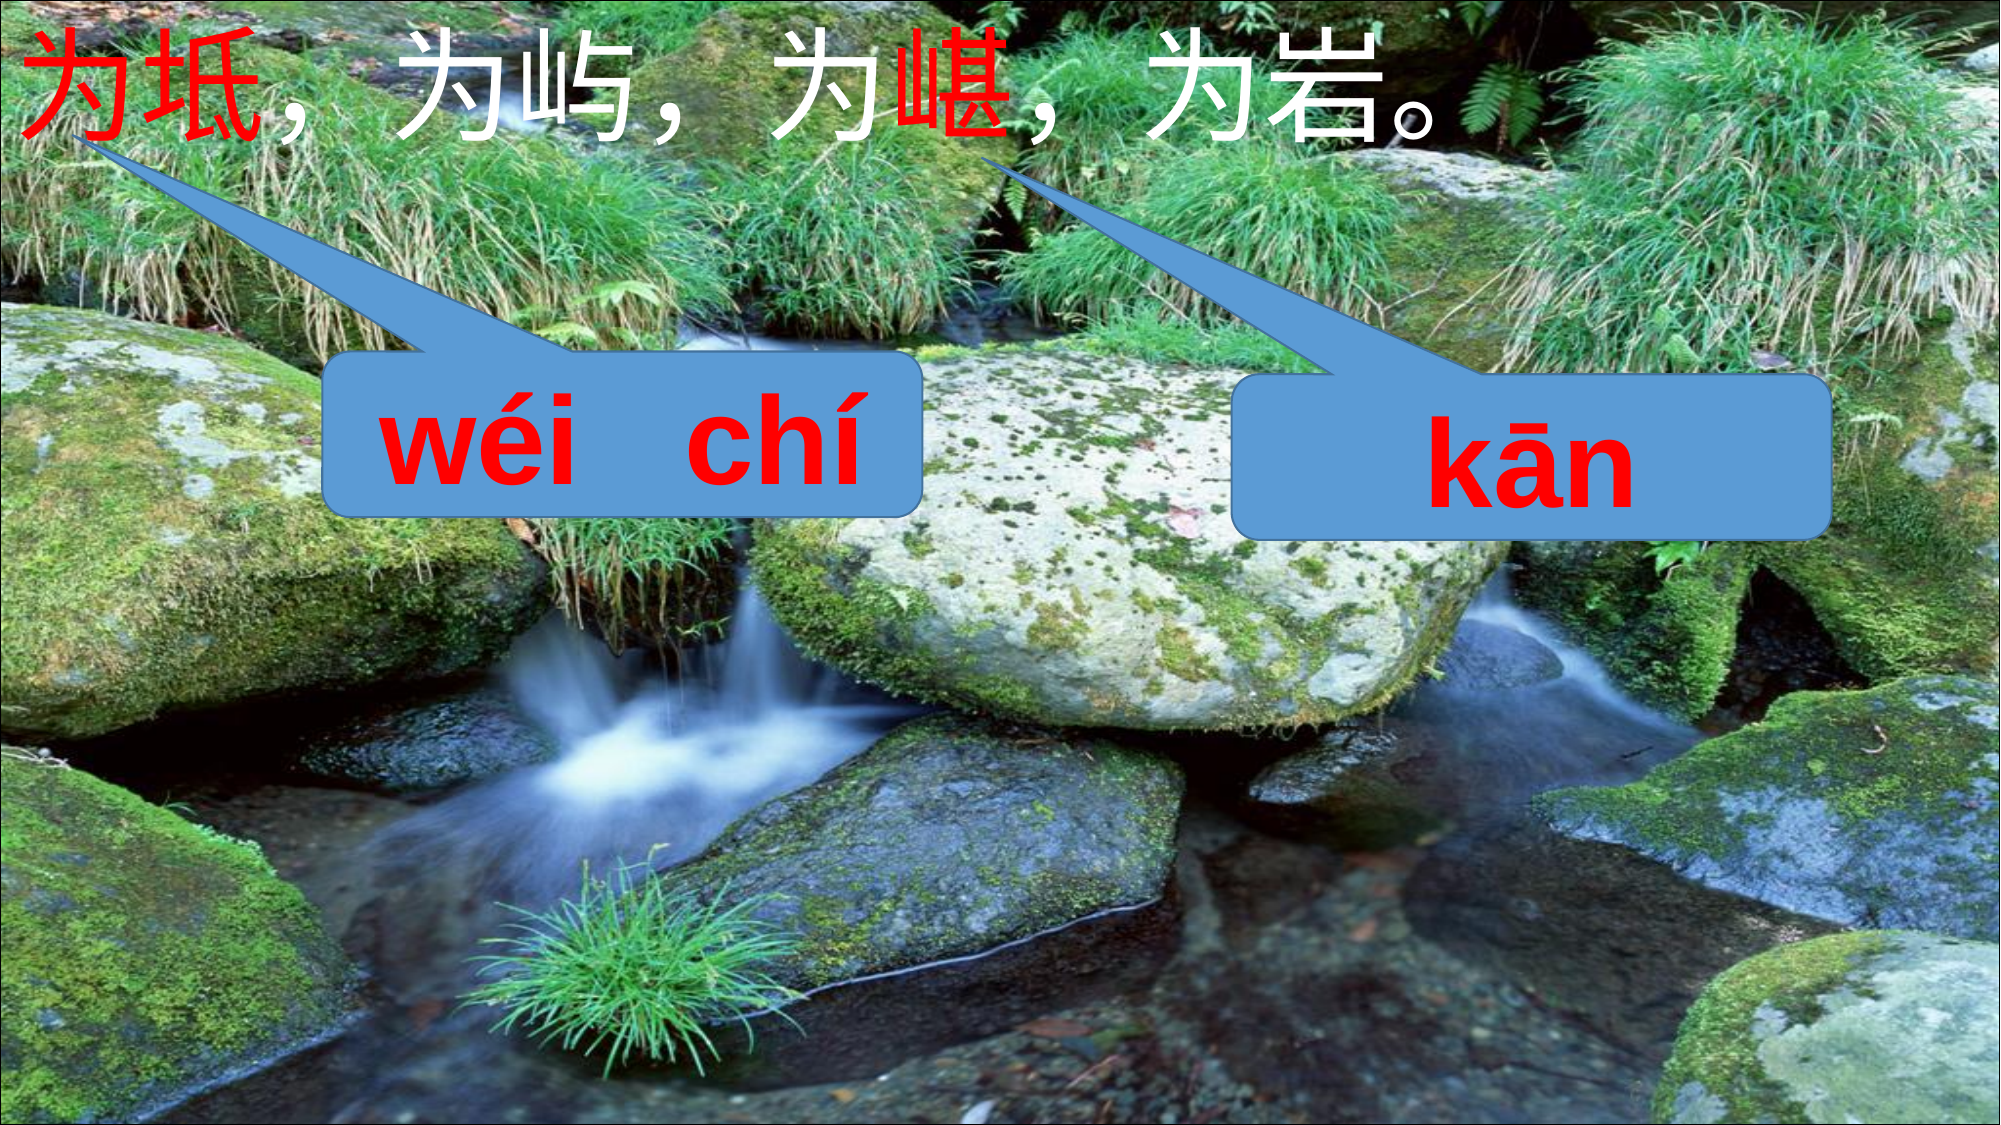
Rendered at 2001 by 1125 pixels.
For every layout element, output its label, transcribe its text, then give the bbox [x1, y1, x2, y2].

text_box kān [980, 156, 1833, 541]
text_box wéi chí [71, 133, 924, 519]
text_box 为坻，为屿，为嵁，为岩。 [0, 0, 2000, 165]
text_box [0, 165, 2000, 1125]
